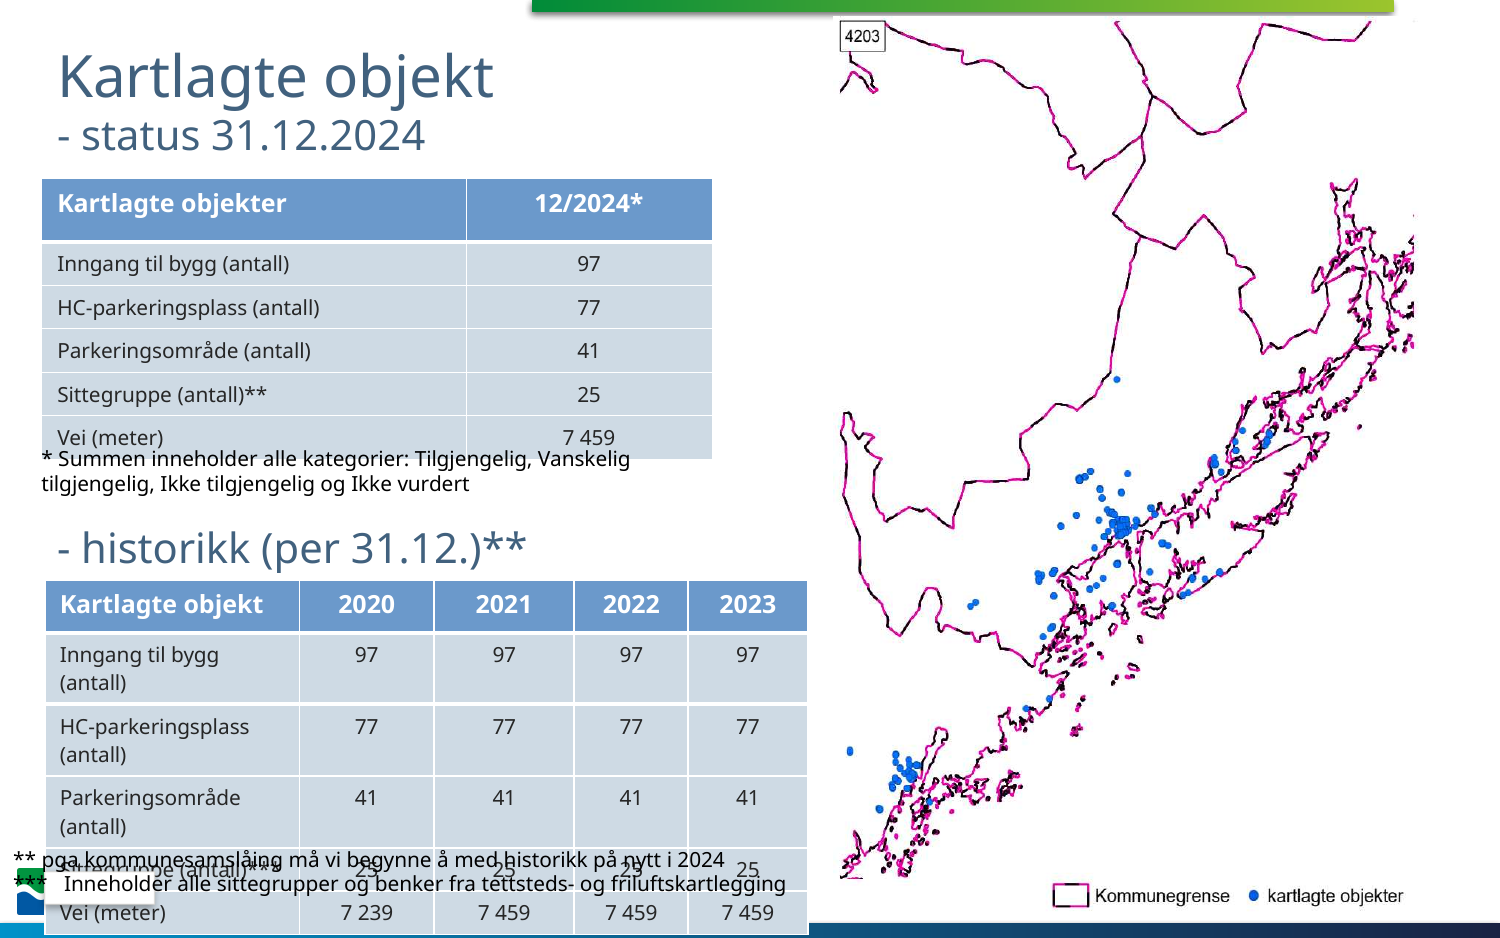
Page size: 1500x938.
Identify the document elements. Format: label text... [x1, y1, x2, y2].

table_cell 41 [300, 777, 433, 838]
table_cell 77 [467, 286, 712, 328]
text_box ** pga kommunesamslåing må vi begynne å med historikk på nytt i 2024 *** Inneholder alle sittegrupper og benker fra tettsteds- og friluftskartlegging [0, 838, 802, 904]
table_cell Inngang til bygg (antall) [46, 635, 299, 702]
table_cell HC-parkeringsplass (antall) [42, 286, 466, 328]
text_box * Summen inneholder alle kategorier: Tilgjengelig, Vanskelig tilgjengelig, Ikke tilgjengelig og Ikke vurdert [26, 438, 711, 504]
table_cell Vei (meter) [46, 904, 299, 934]
table_cell 7 459 [575, 904, 687, 934]
table_cell 77 [689, 706, 807, 775]
table_cell 7 459 [435, 904, 573, 934]
table_cell 97 [575, 635, 687, 702]
table_cell 25 [802, 849, 807, 890]
table_cell 41 [689, 777, 807, 847]
table_cell 77 [435, 706, 573, 775]
table_header 2020 [300, 581, 433, 631]
table_header 12/2024* [467, 179, 712, 240]
text_box - historikk (per 31.12.)** [42, 496, 828, 580]
table_cell 25 [467, 373, 712, 415]
table_cell 7 459 [689, 892, 807, 934]
table_cell 41 [435, 777, 573, 838]
table_header 2022 [575, 581, 687, 631]
table_cell Inngang til bygg (antall) [42, 244, 466, 285]
table_cell Vei (meter) [42, 416, 466, 438]
table_cell HC-parkeringsplass (antall) [46, 706, 299, 775]
table_header 2021 [435, 581, 573, 631]
table_header Kartlagte objekter [42, 179, 466, 240]
table_header Kartlagte objekt [46, 581, 299, 631]
table_cell 97 [300, 635, 433, 702]
text_box Kartlagte objekt - status 31.12.2024 [42, 24, 828, 167]
table_cell Parkeringsområde (antall) [46, 777, 299, 838]
table_cell 7 459 [467, 416, 712, 459]
table_cell 77 [575, 706, 687, 775]
table_cell 97 [435, 635, 573, 702]
table_cell 97 [467, 244, 712, 285]
table_header 2023 [689, 581, 807, 631]
table_cell Parkeringsområde (antall) [42, 329, 466, 372]
table_cell 41 [575, 777, 687, 838]
table_cell 41 [467, 329, 712, 372]
table_cell 7 239 [300, 904, 433, 934]
picture [833, 16, 1419, 913]
table_cell 77 [300, 706, 433, 775]
table_cell Sittegruppe (antall)** [42, 373, 466, 415]
table_cell 97 [689, 635, 807, 702]
